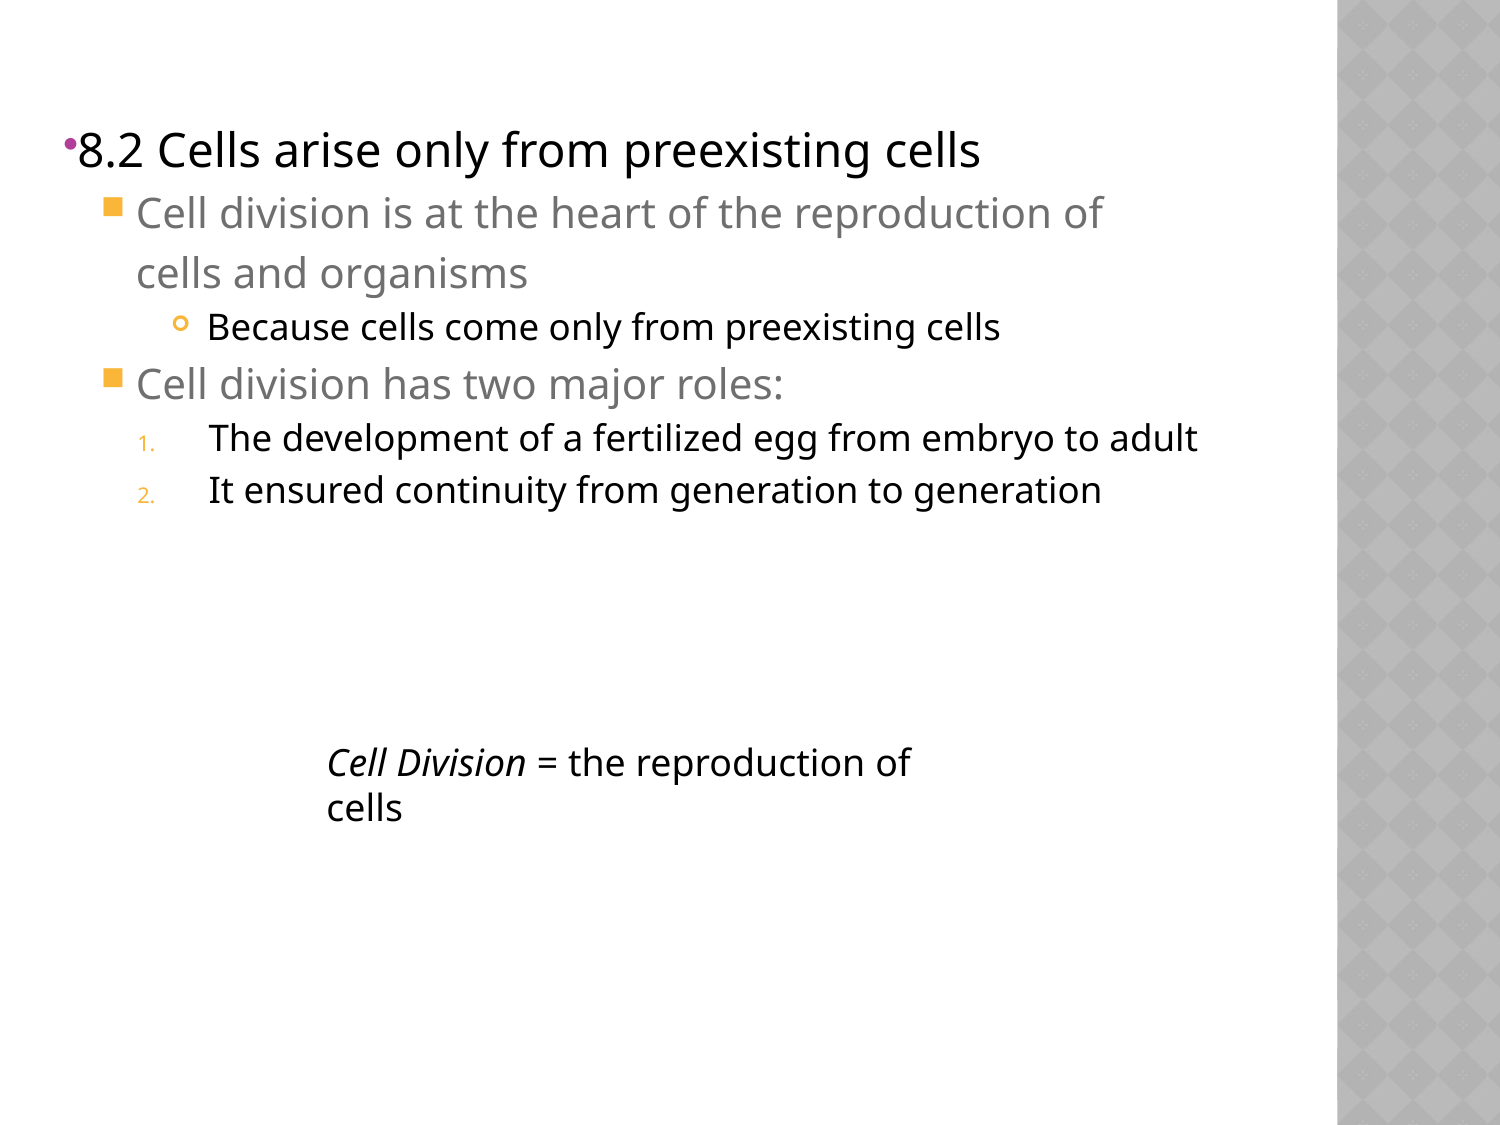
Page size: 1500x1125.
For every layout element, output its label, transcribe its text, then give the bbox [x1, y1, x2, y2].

list 8.2 Cells arise only from preexisting cells Cell division is at the heart of the reproduction of cells and organisms Because cells come only from preexisting cells Cell division has two major roles: The development of a fertilized egg from embryo to adult It ensured continuity from generation to generation [50, 112, 1450, 519]
text_box Cell Division = the reproduction of cells [311, 731, 955, 836]
